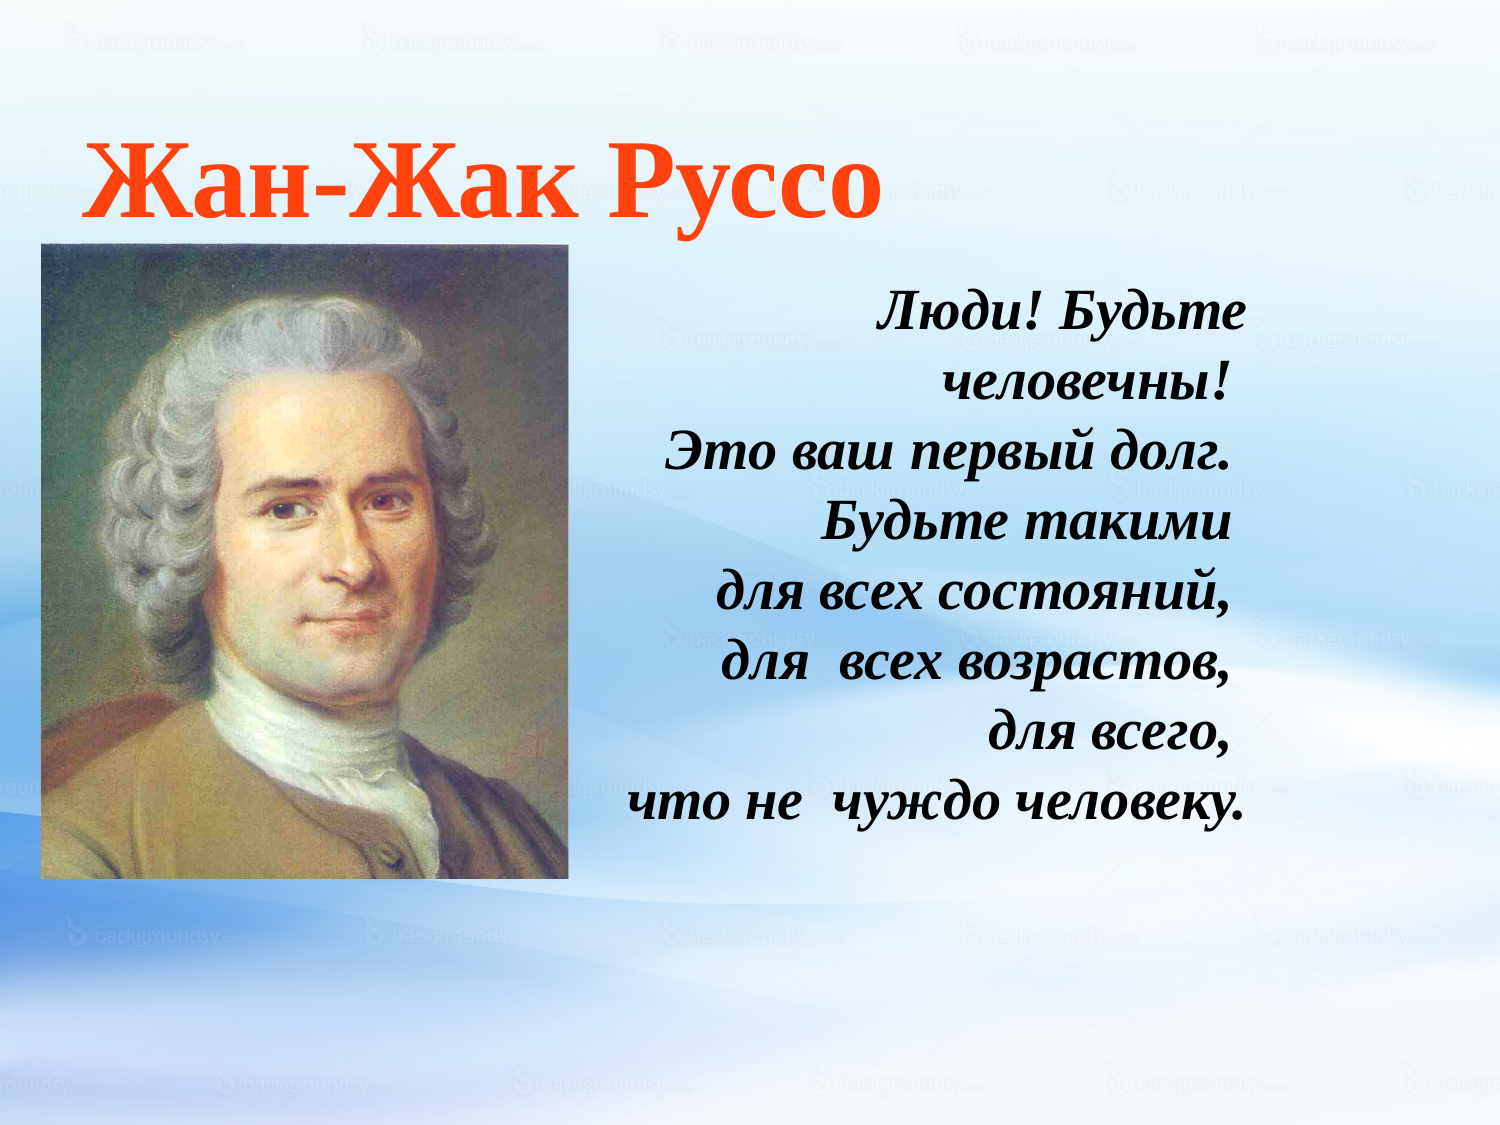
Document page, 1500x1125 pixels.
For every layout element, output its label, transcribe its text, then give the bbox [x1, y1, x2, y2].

text_box Жан-Жак Руссо [74, 52, 1263, 240]
text_box Люди! Будьте человечны! Это ваш первый долг. Будьте такими для всех состояний, для всех возрастов, для всего, что не чуждо человеку. [596, 263, 1263, 1059]
picture [0, 0, 1500, 1125]
